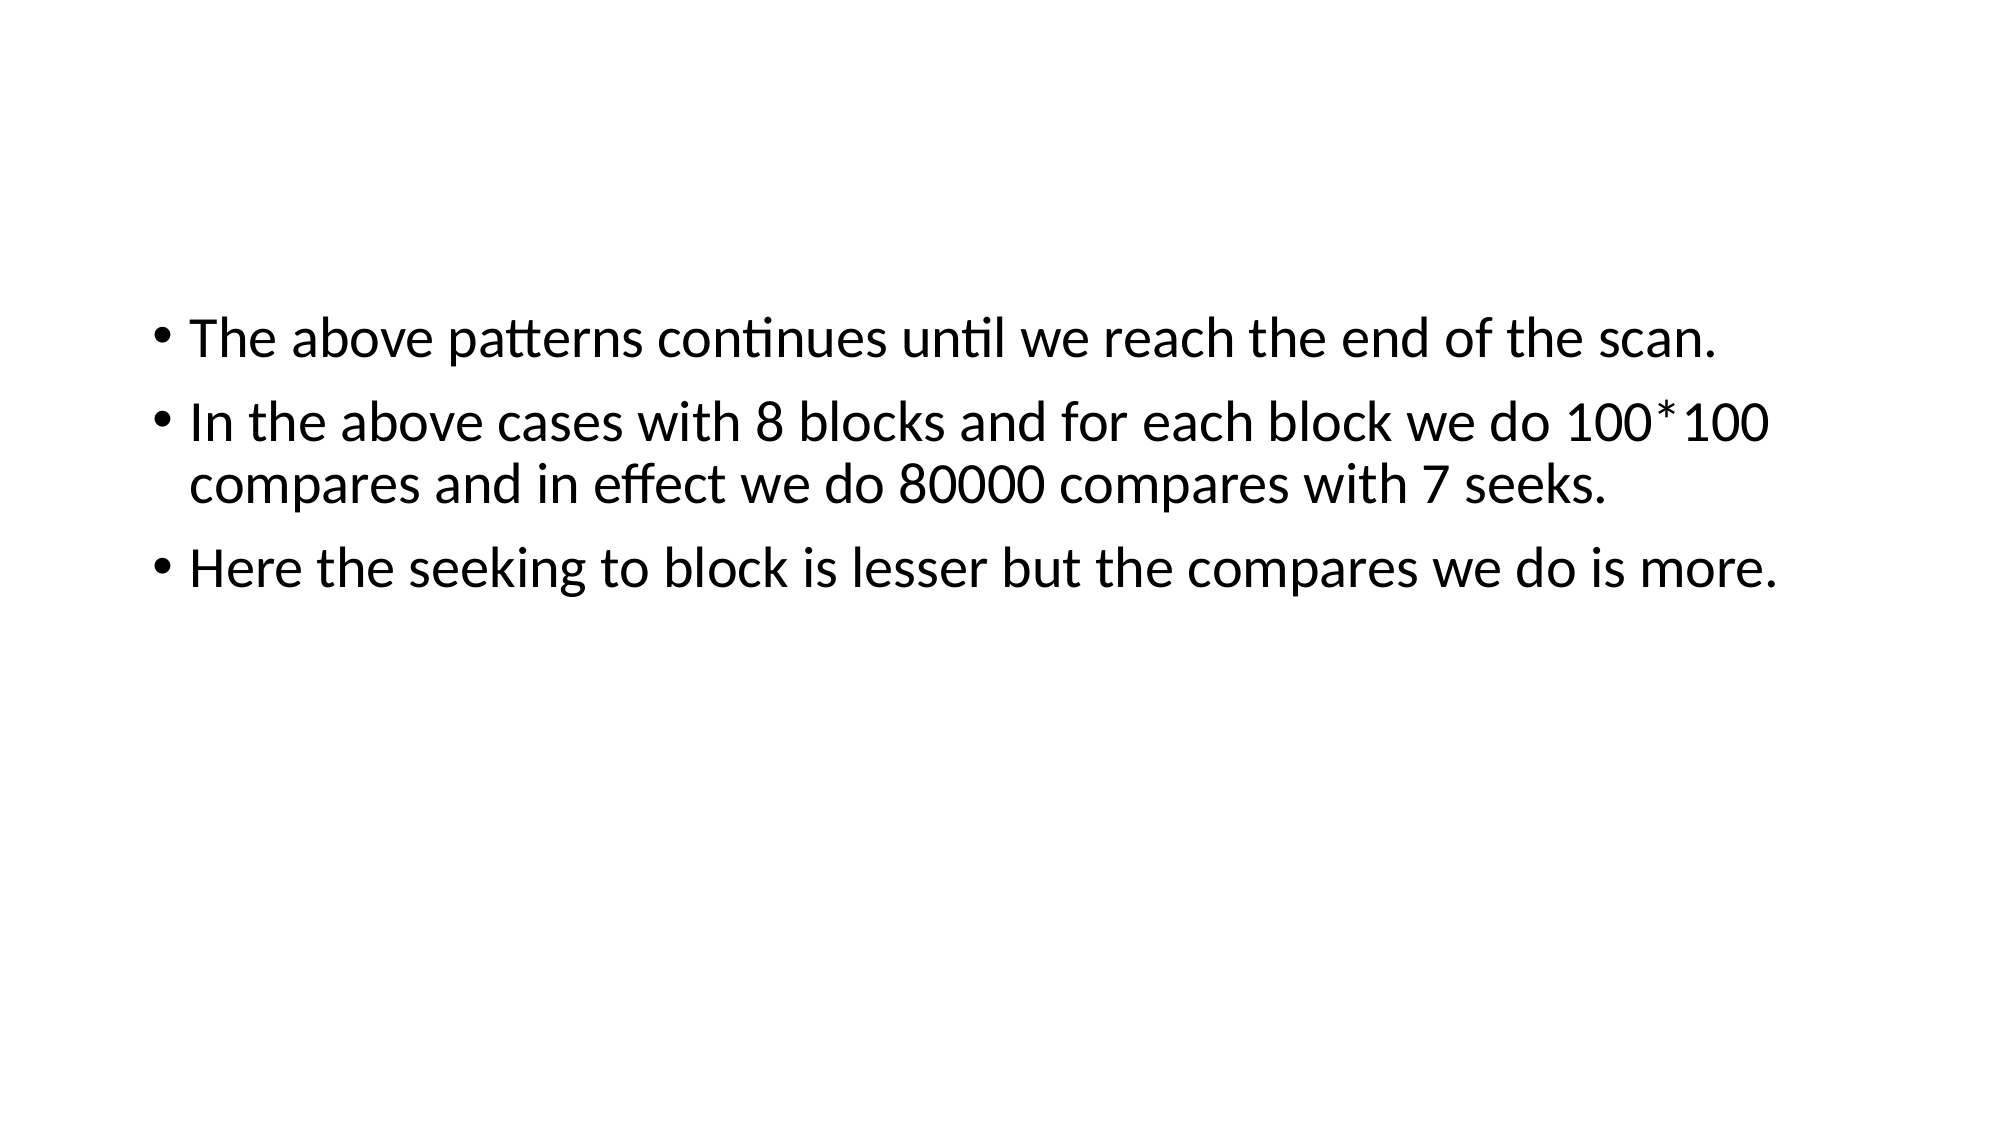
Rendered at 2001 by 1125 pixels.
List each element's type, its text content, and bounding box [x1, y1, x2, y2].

list The above patterns continues until we reach the end of the scan. In the above cases with 8 blocks and for each block we do 100*100 compares and in effect we do 80000 compares with 7 seeks. Here the seeking to block is lesser but the compares we do is more. [137, 299, 1863, 1014]
